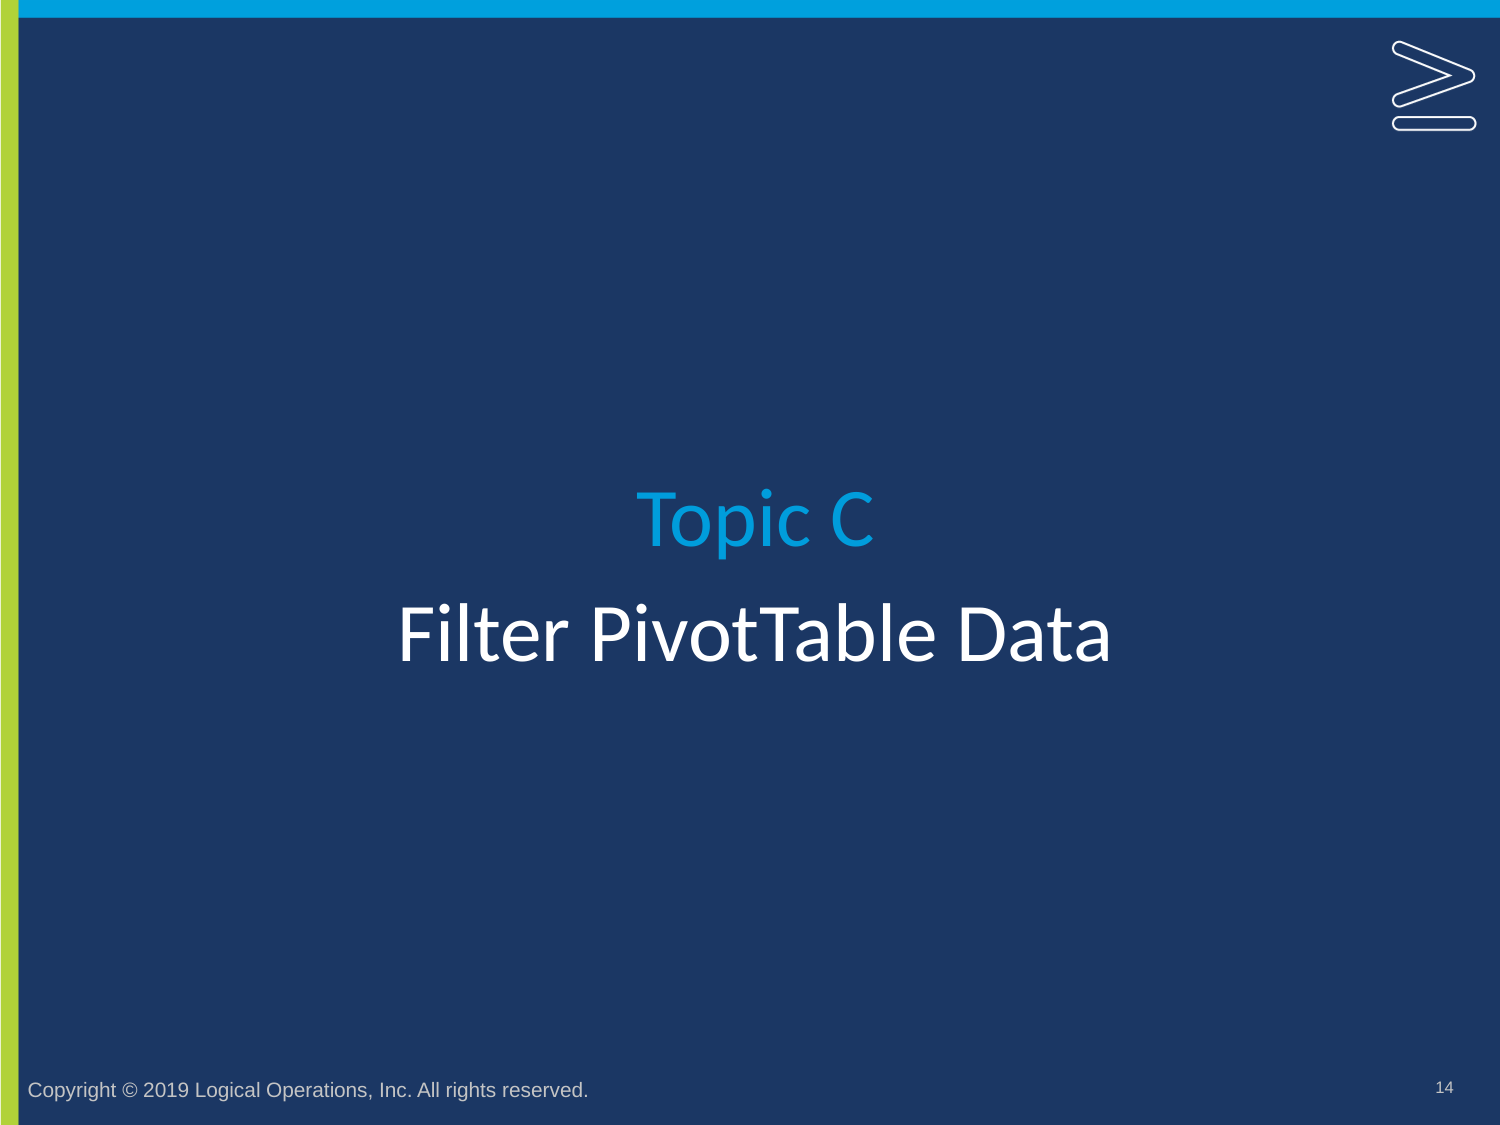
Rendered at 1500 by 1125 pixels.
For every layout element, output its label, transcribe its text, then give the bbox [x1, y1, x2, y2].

slide_number 14 [1118, 1057, 1469, 1118]
list Topic C [118, 324, 1394, 571]
picture [0, 0, 1500, 1125]
title Filter PivotTable Data [118, 571, 1394, 795]
